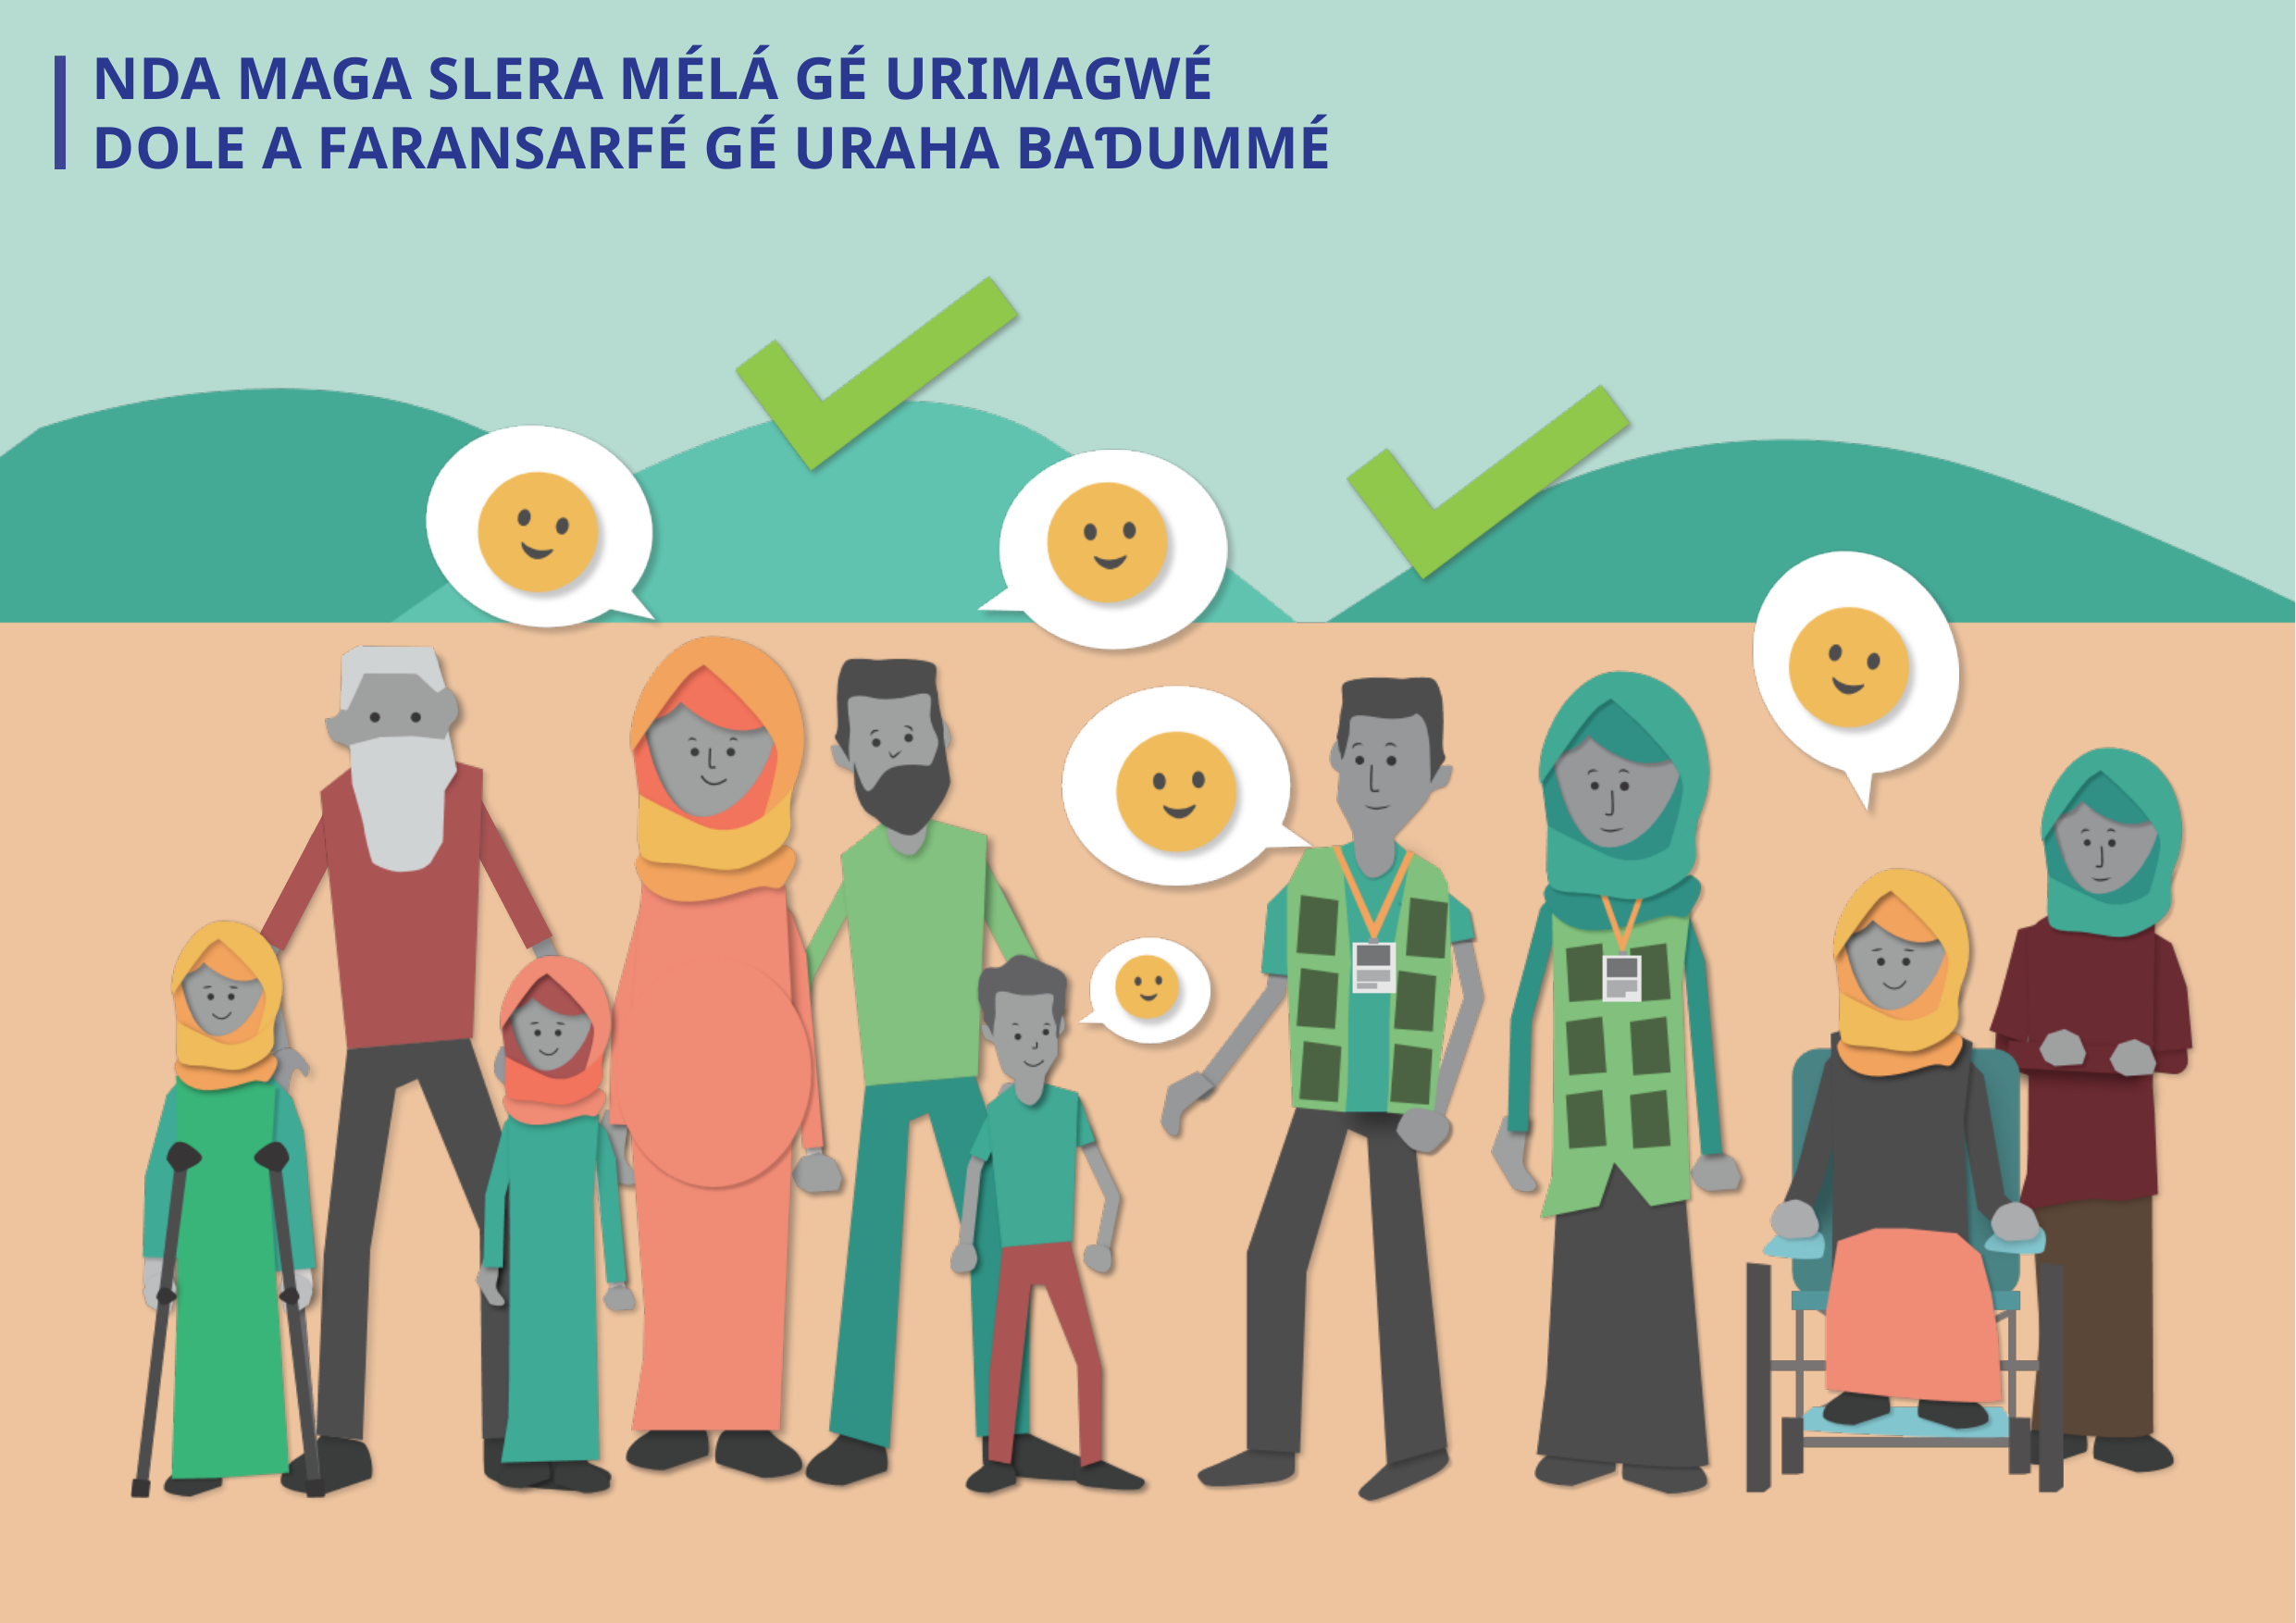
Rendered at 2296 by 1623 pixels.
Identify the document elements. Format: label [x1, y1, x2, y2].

text_box [0, 0, 2296, 1623]
